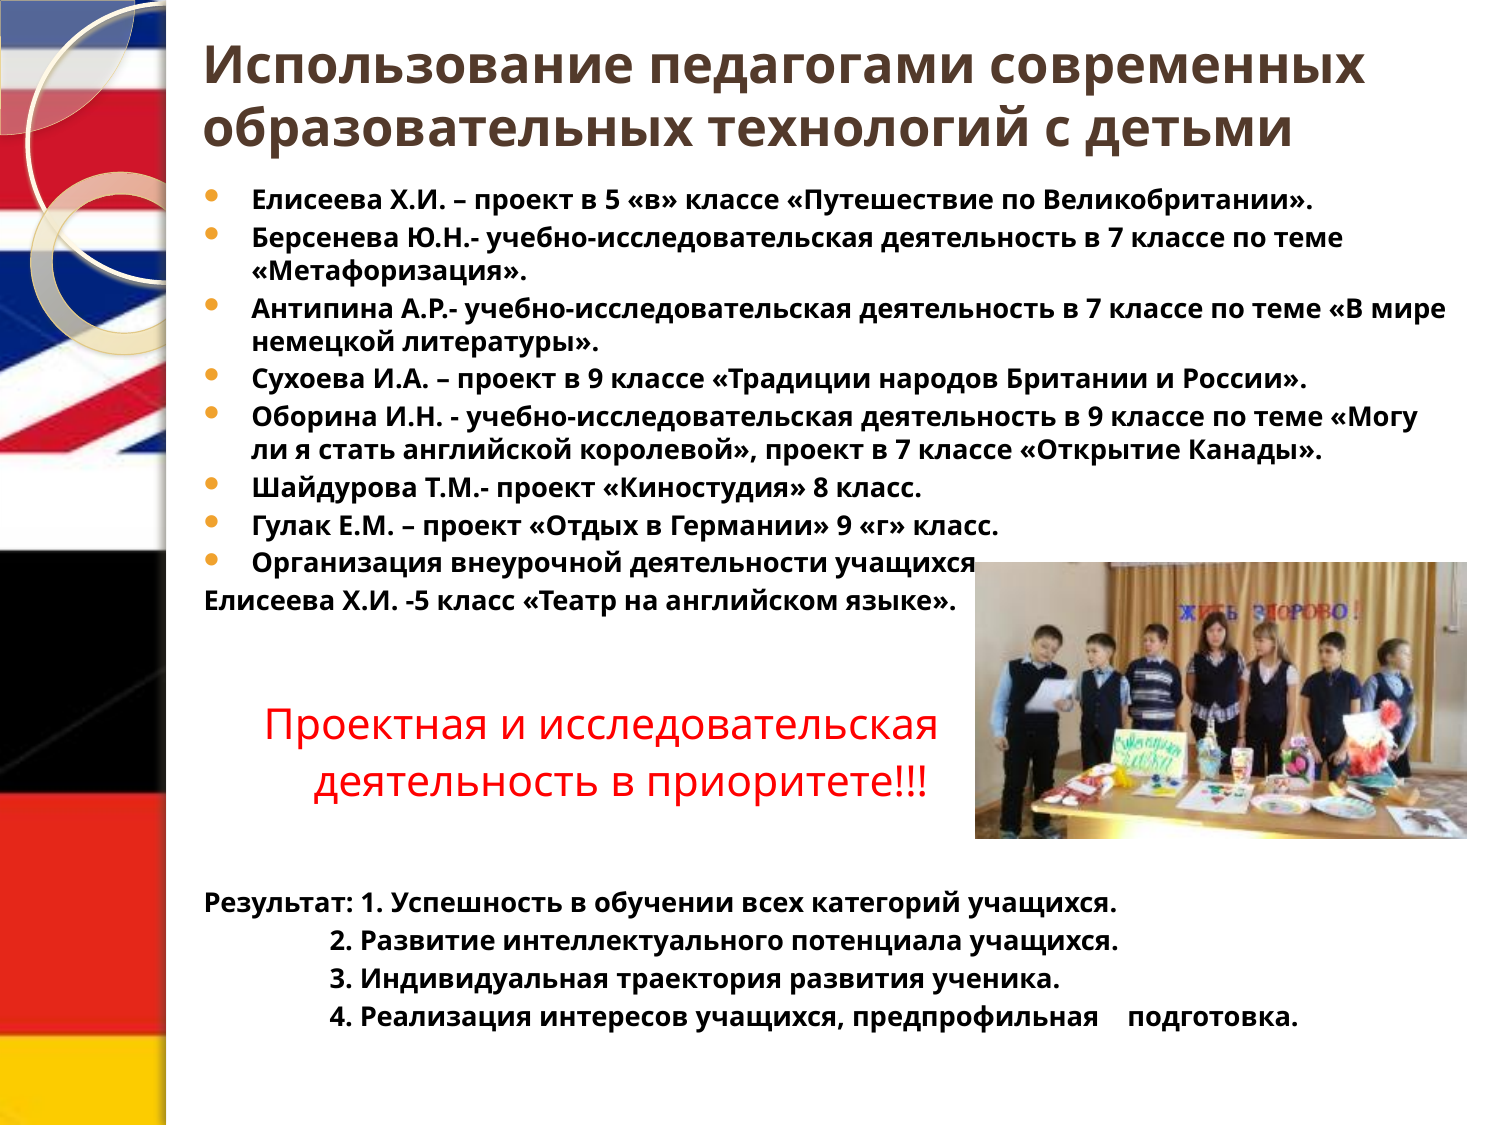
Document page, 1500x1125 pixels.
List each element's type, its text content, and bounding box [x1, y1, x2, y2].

picture [136, 0, 162, 4]
picture [53, 241, 159, 332]
picture [974, 562, 1467, 840]
list Елисеева Х.И. – проект в 5 «в» классе «Путешествие по Великобритании». Берсенева Ю.Н.- учебно-исследовательская деятельность в 7 классе по теме «Метафоризация». Антипина А.Р.- учебно-исследовательская деятельность в 7 классе по теме «В мире немецкой литературы». Сухоева И.А. – проект в 9 классе «Традиции народов Британии и России». Оборина И.Н. - учебно-исследовательская деятельность в 9 классе по теме «Могу ли я стать английской королевой», проект в 7 классе «Открытие Канады». Шайдурова Т.М.- проект «Киностудия» 8 класс. Гулак Е.М. – проект «Отдых в Германии» 9 «г» класс. Организация внеурочной деятельности учащихся Елисеева Х.И. -5 класс «Театр на английском языке». Проектная и исследовательская деятельность в приоритете!!! Результат: 1. Успешность в обучении всех категорий учащихся. 2. Развитие интеллектуального потенциала учащихся. 3. Индивидуальная траектория развития ученика. 4. Реализация интересов учащихся, предпрофильная подготовка. [174, 174, 1466, 1075]
picture [62, 195, 159, 280]
picture [0, 134, 166, 1125]
picture [33, 13, 159, 207]
title Использование педагогами современных образовательных технологий с детьми [187, 0, 1466, 174]
